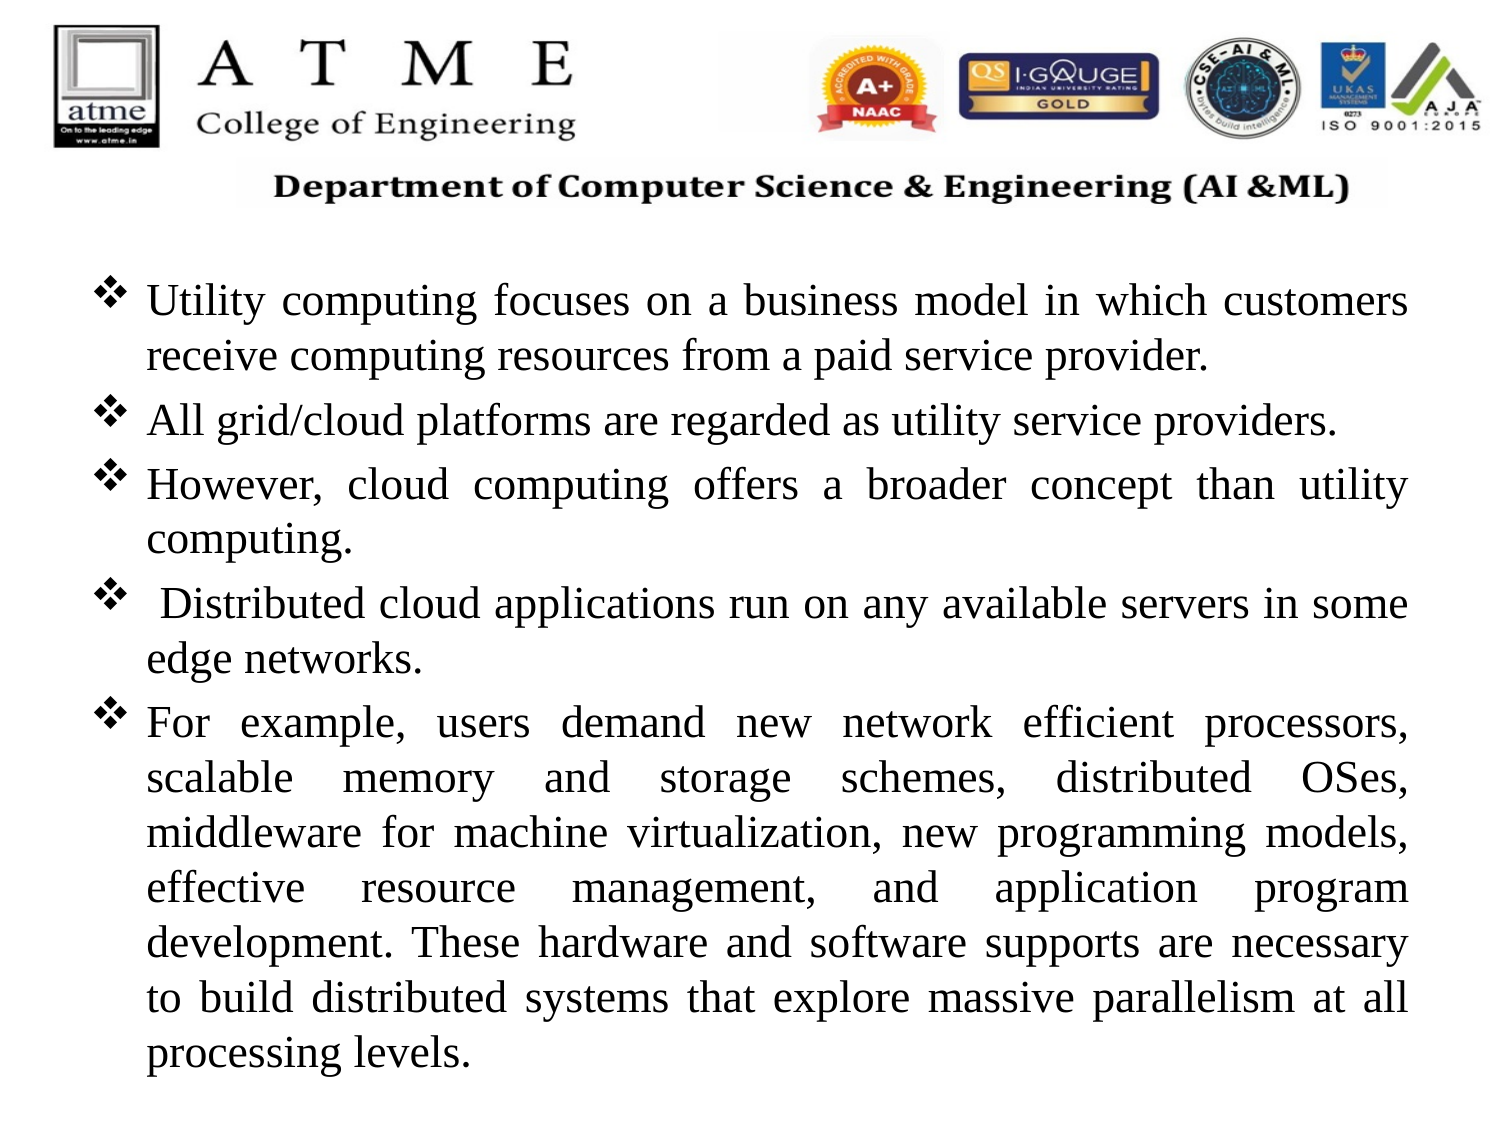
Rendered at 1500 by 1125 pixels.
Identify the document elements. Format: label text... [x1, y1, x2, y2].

picture [24, 0, 1500, 226]
list Utility computing focuses on a business model in which customers receive computing resources from a paid service provider. All grid/cloud platforms are regarded as utility service providers. However, cloud computing offers a broader concept than utility computing. Distributed cloud applications run on any available servers in some edge networks. For example, users demand new network efficient processors, scalable memory and storage schemes, distributed OSes, middleware for machine virtualization, new programming models, effective resource management, and application program development. These hardware and software supports are necessary to build distributed systems that explore massive parallelism at all processing levels. [75, 262, 1425, 1005]
